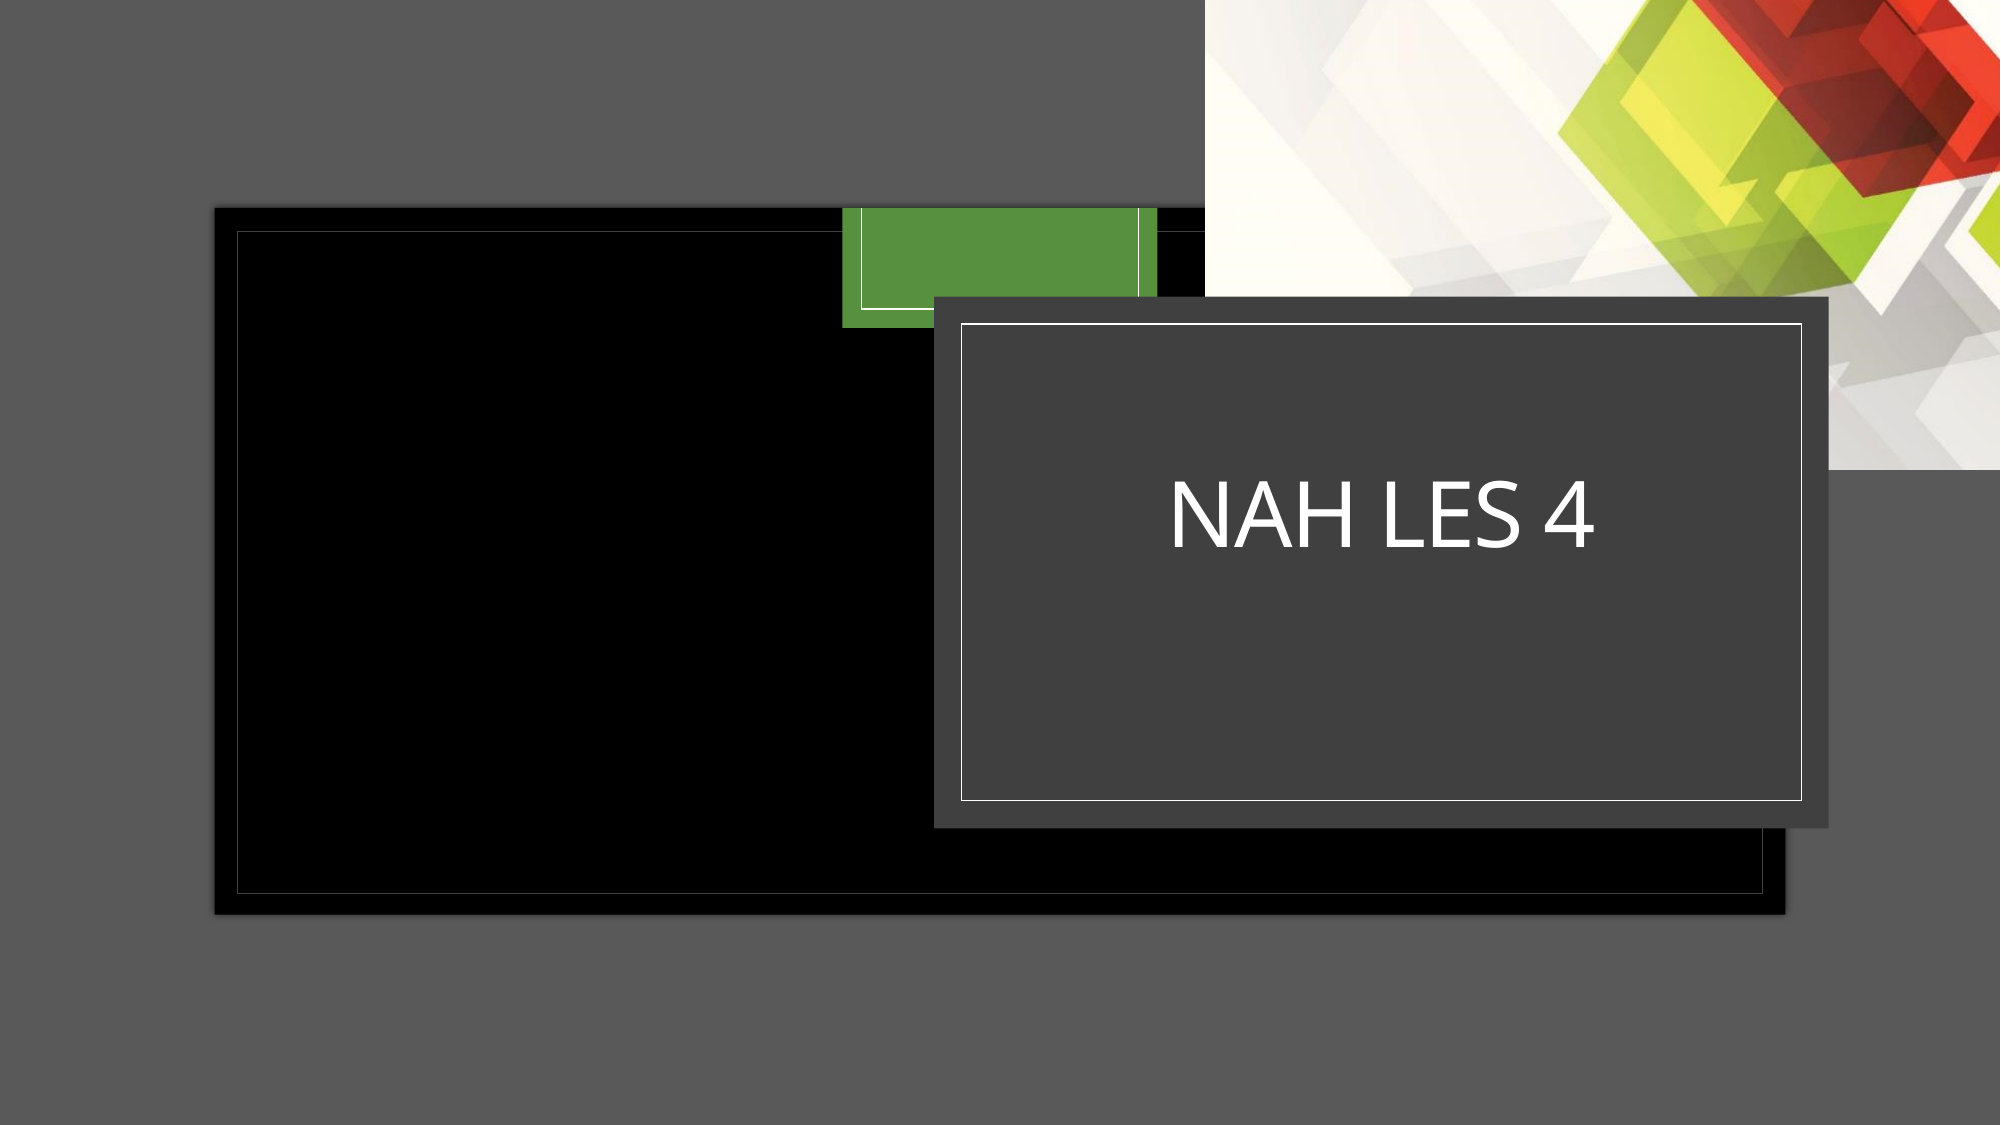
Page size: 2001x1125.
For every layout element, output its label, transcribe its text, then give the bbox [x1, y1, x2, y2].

title NAH les 4 [989, 386, 1774, 654]
text_box [934, 296, 1829, 829]
picture [1205, 0, 2000, 470]
text_box [961, 323, 1802, 801]
